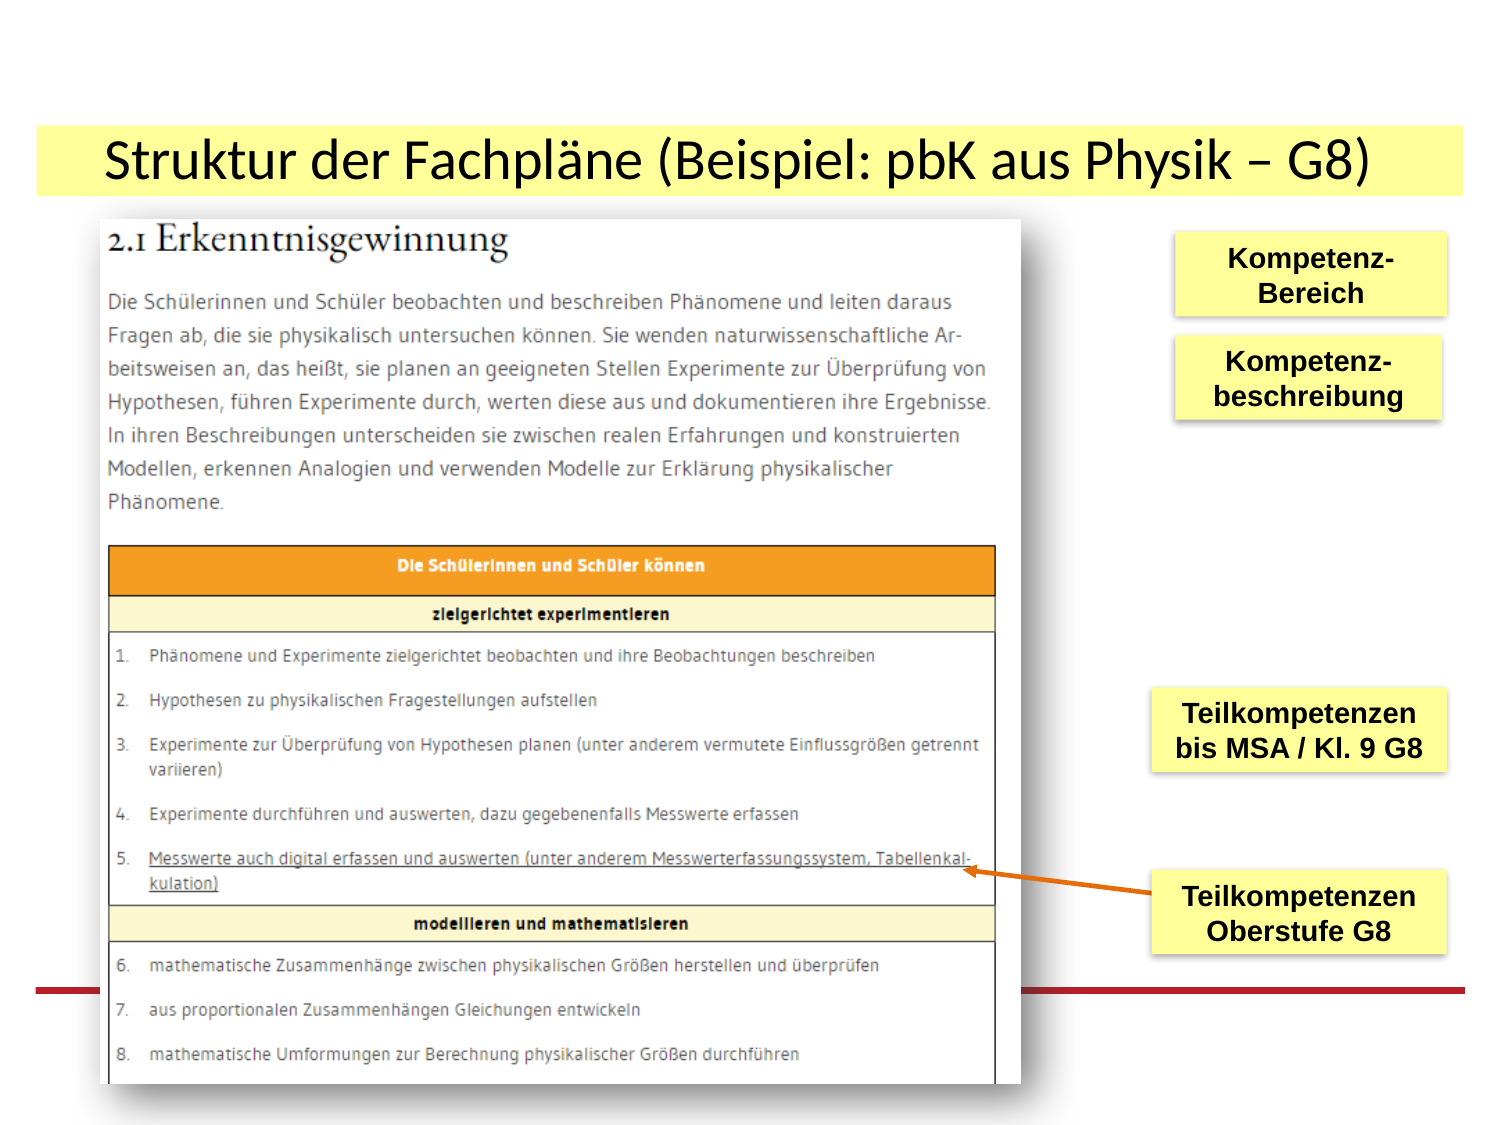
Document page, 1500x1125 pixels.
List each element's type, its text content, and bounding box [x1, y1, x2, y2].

picture [100, 219, 1021, 1084]
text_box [962, 869, 1247, 906]
text_box Teilkompetenzen bis MSA / Kl. 9 G8 [1151, 687, 1448, 773]
text_box Kompetenz- Bereich [1175, 231, 1448, 317]
text_box Teilkompetenzen Oberstufe G8 [1151, 869, 1447, 955]
text_box Kompetenz-beschreibung [1174, 334, 1443, 420]
text_box Struktur der Fachpläne (Beispiel: pbK aus Physik – G8) [31, 113, 1459, 199]
